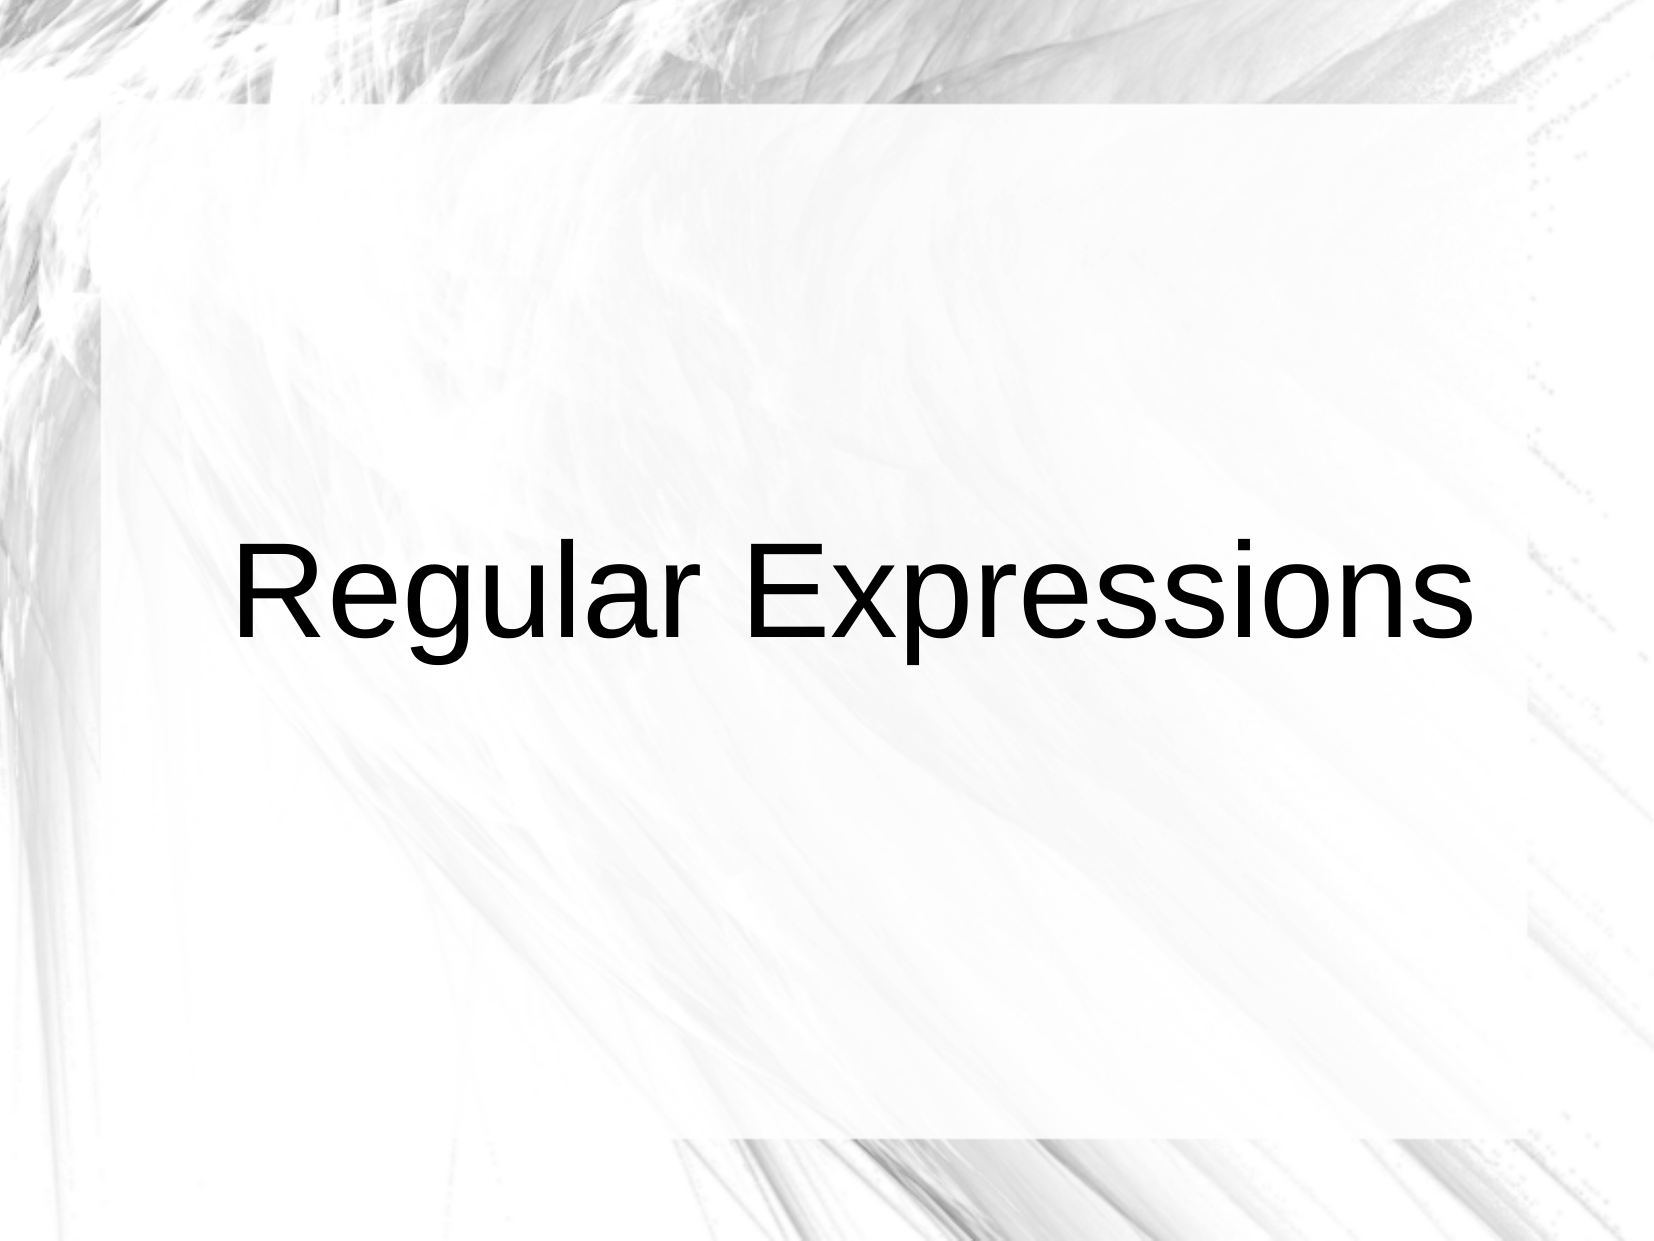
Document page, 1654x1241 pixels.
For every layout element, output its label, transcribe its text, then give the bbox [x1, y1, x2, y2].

list Regular Expressions [118, 319, 1571, 1109]
picture [0, 0, 1654, 1241]
